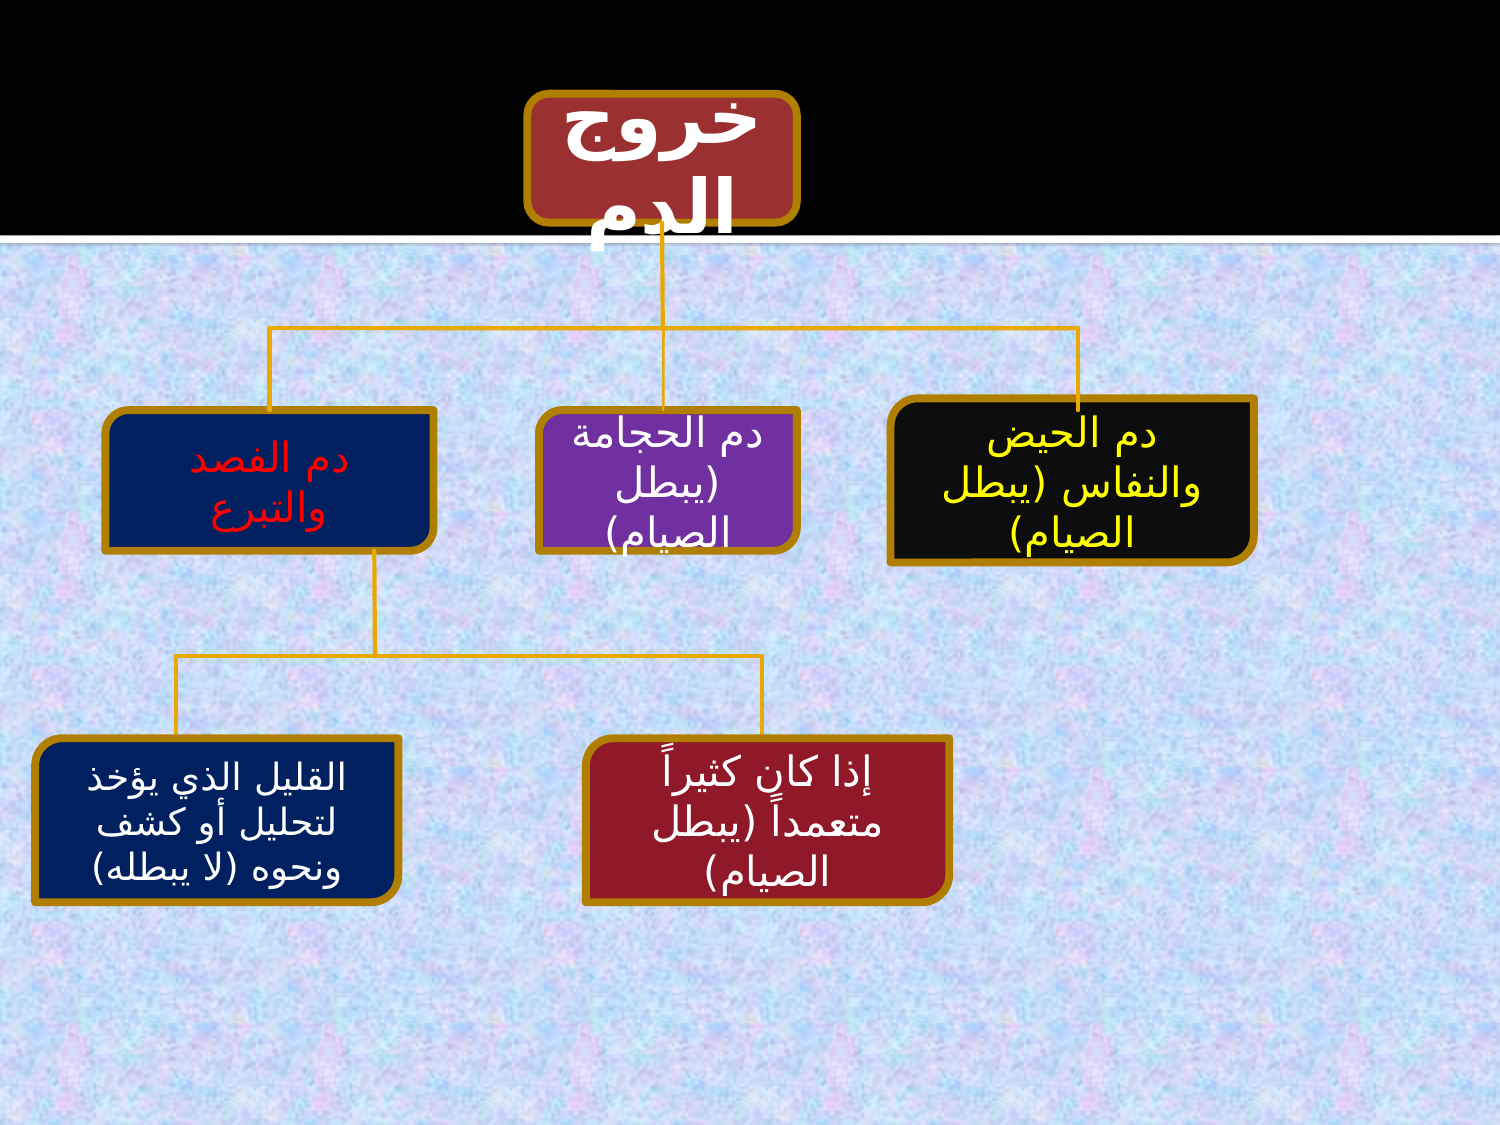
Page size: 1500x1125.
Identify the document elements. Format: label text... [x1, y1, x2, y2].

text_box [175, 550, 762, 739]
picture [0, 244, 1500, 1125]
text_box خروج الدم [523, 89, 801, 220]
picture [427, 411, 545, 550]
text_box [269, 222, 1079, 411]
text_box إذا كان كثيراً متعمداً (يبطل الصيام) [581, 734, 954, 907]
text_box دم الفصد والتبرع [101, 406, 438, 555]
text_box دم الحيض والنفاس (يبطل الصيام) [886, 394, 1258, 567]
text_box دم الحجامة (يبطل الصيام) [535, 419, 801, 555]
text_box القليل الذي يؤخذ لتحليل أو كشف ونحوه (لا يبطله) [31, 734, 403, 907]
